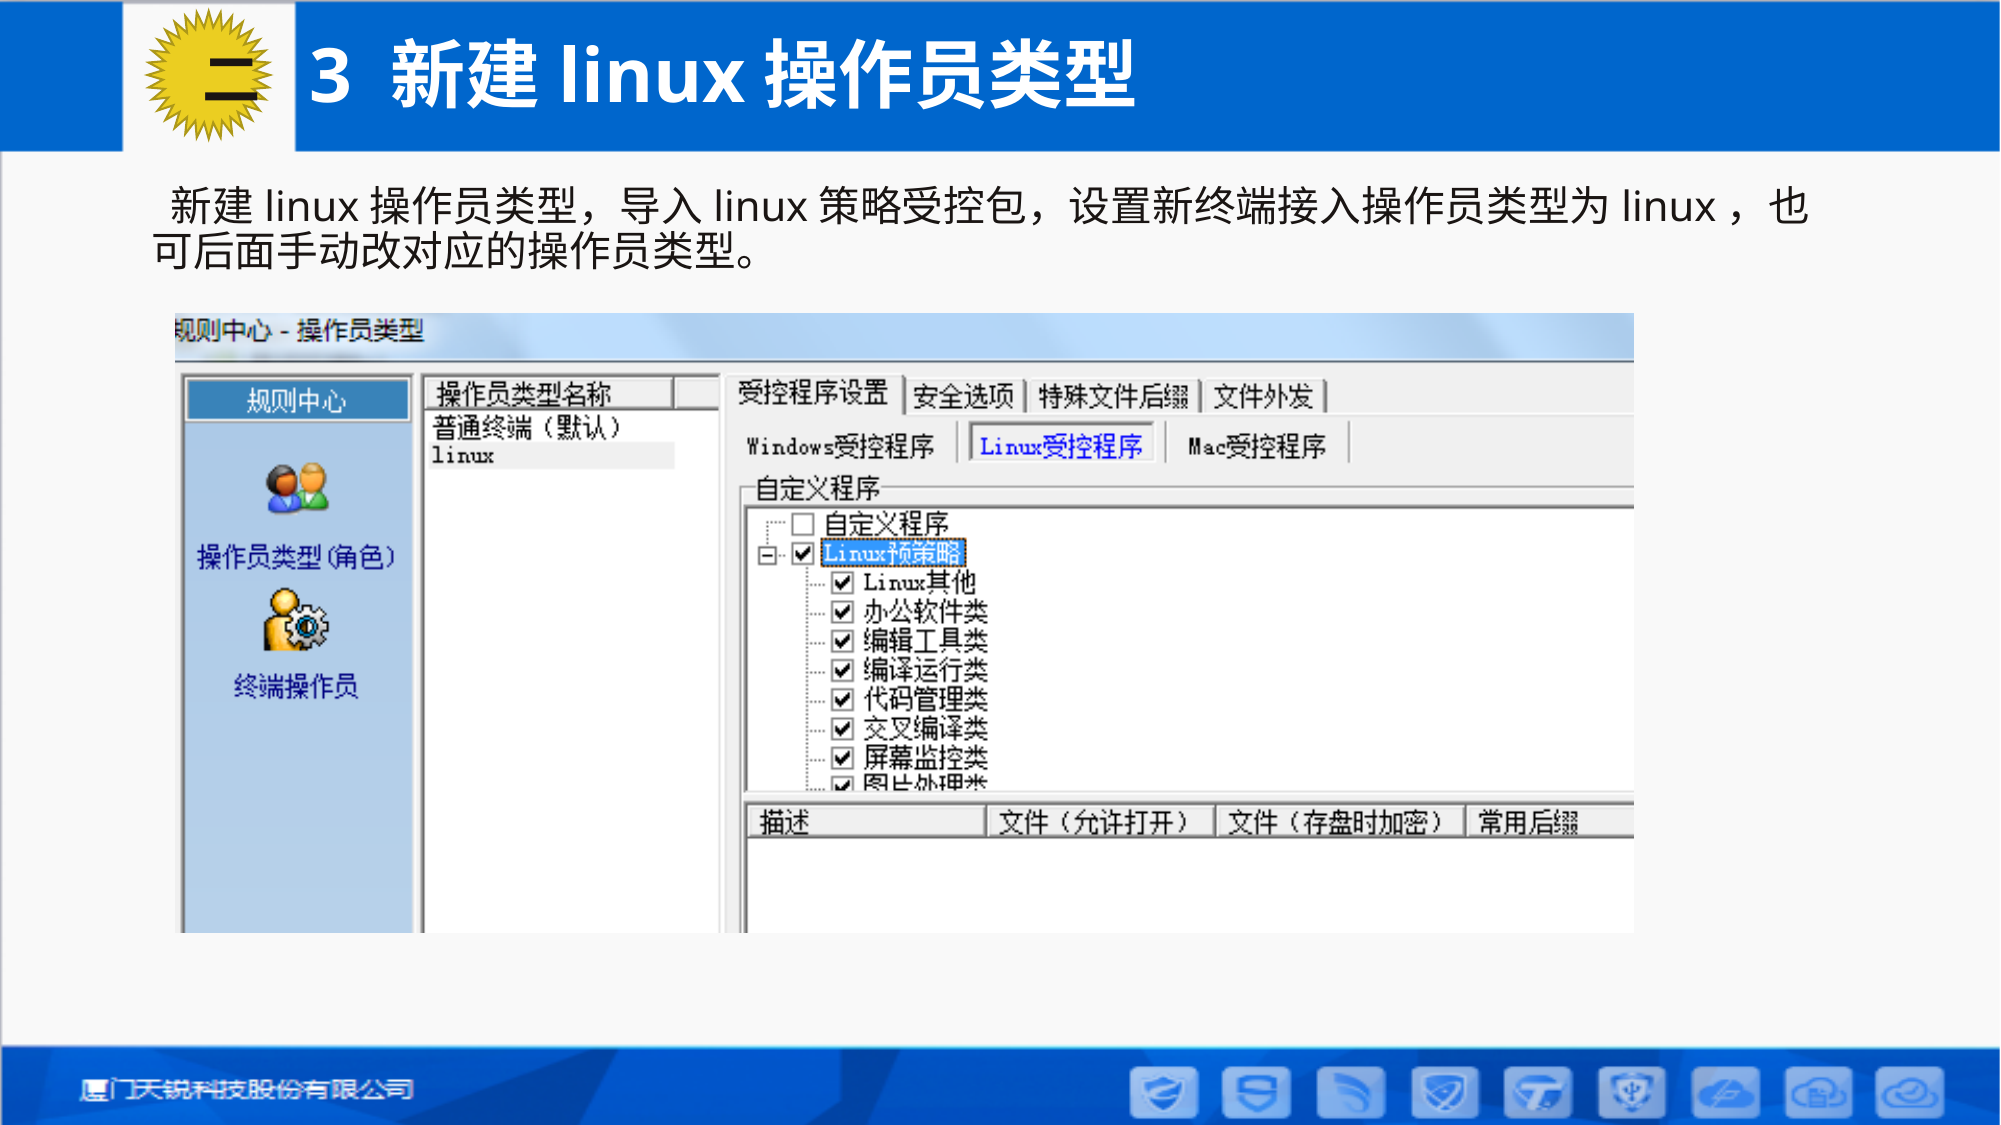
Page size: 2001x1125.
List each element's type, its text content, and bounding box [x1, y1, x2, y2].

list 新建linux操作员类型，导入linux策略受控包，设置新终端接入操作员类型为linux，也可后面手动改对应的操作员类型。 [136, 177, 1864, 286]
title 3 新建linux操作员类型 [294, 2, 1543, 154]
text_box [147, 11, 270, 139]
picture [0, 0, 2000, 1125]
